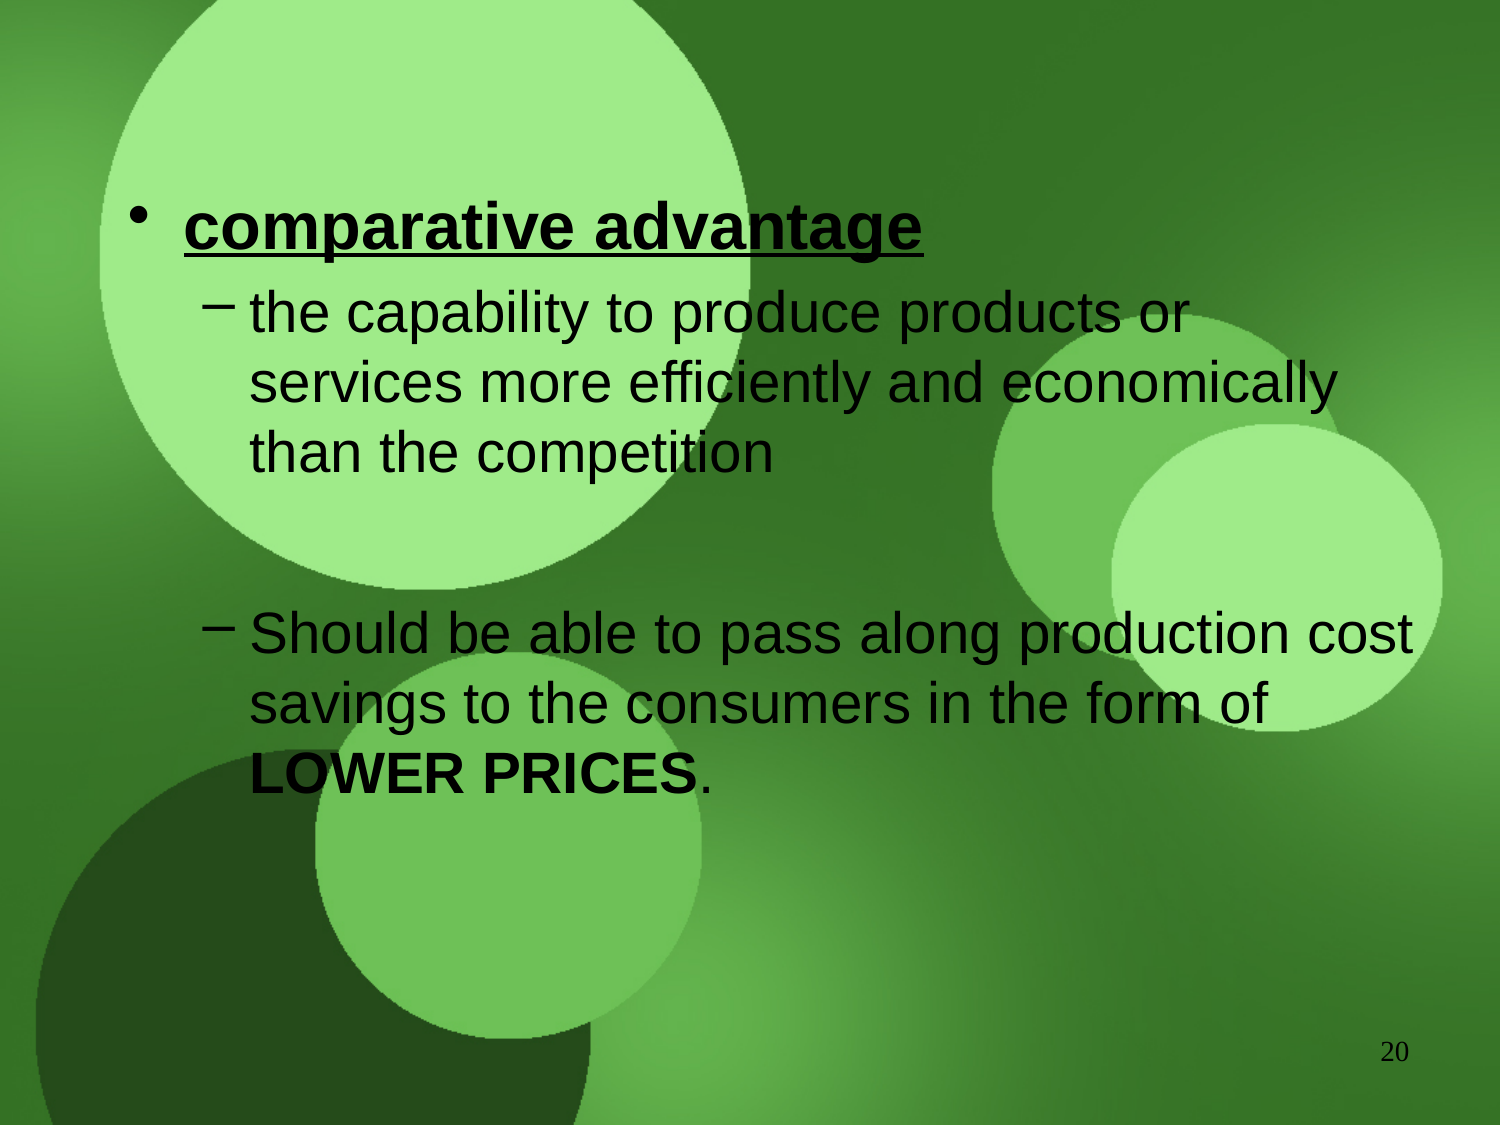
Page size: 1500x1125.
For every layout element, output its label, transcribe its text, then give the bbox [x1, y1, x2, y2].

list comparative advantage the capability to produce products or services more efficiently and economically than the competition Should be able to pass along production cost savings to the consumers in the form of LOWER PRICES. [112, 174, 1438, 913]
picture [0, 0, 1500, 1125]
slide_number 20 [1074, 1024, 1426, 1103]
